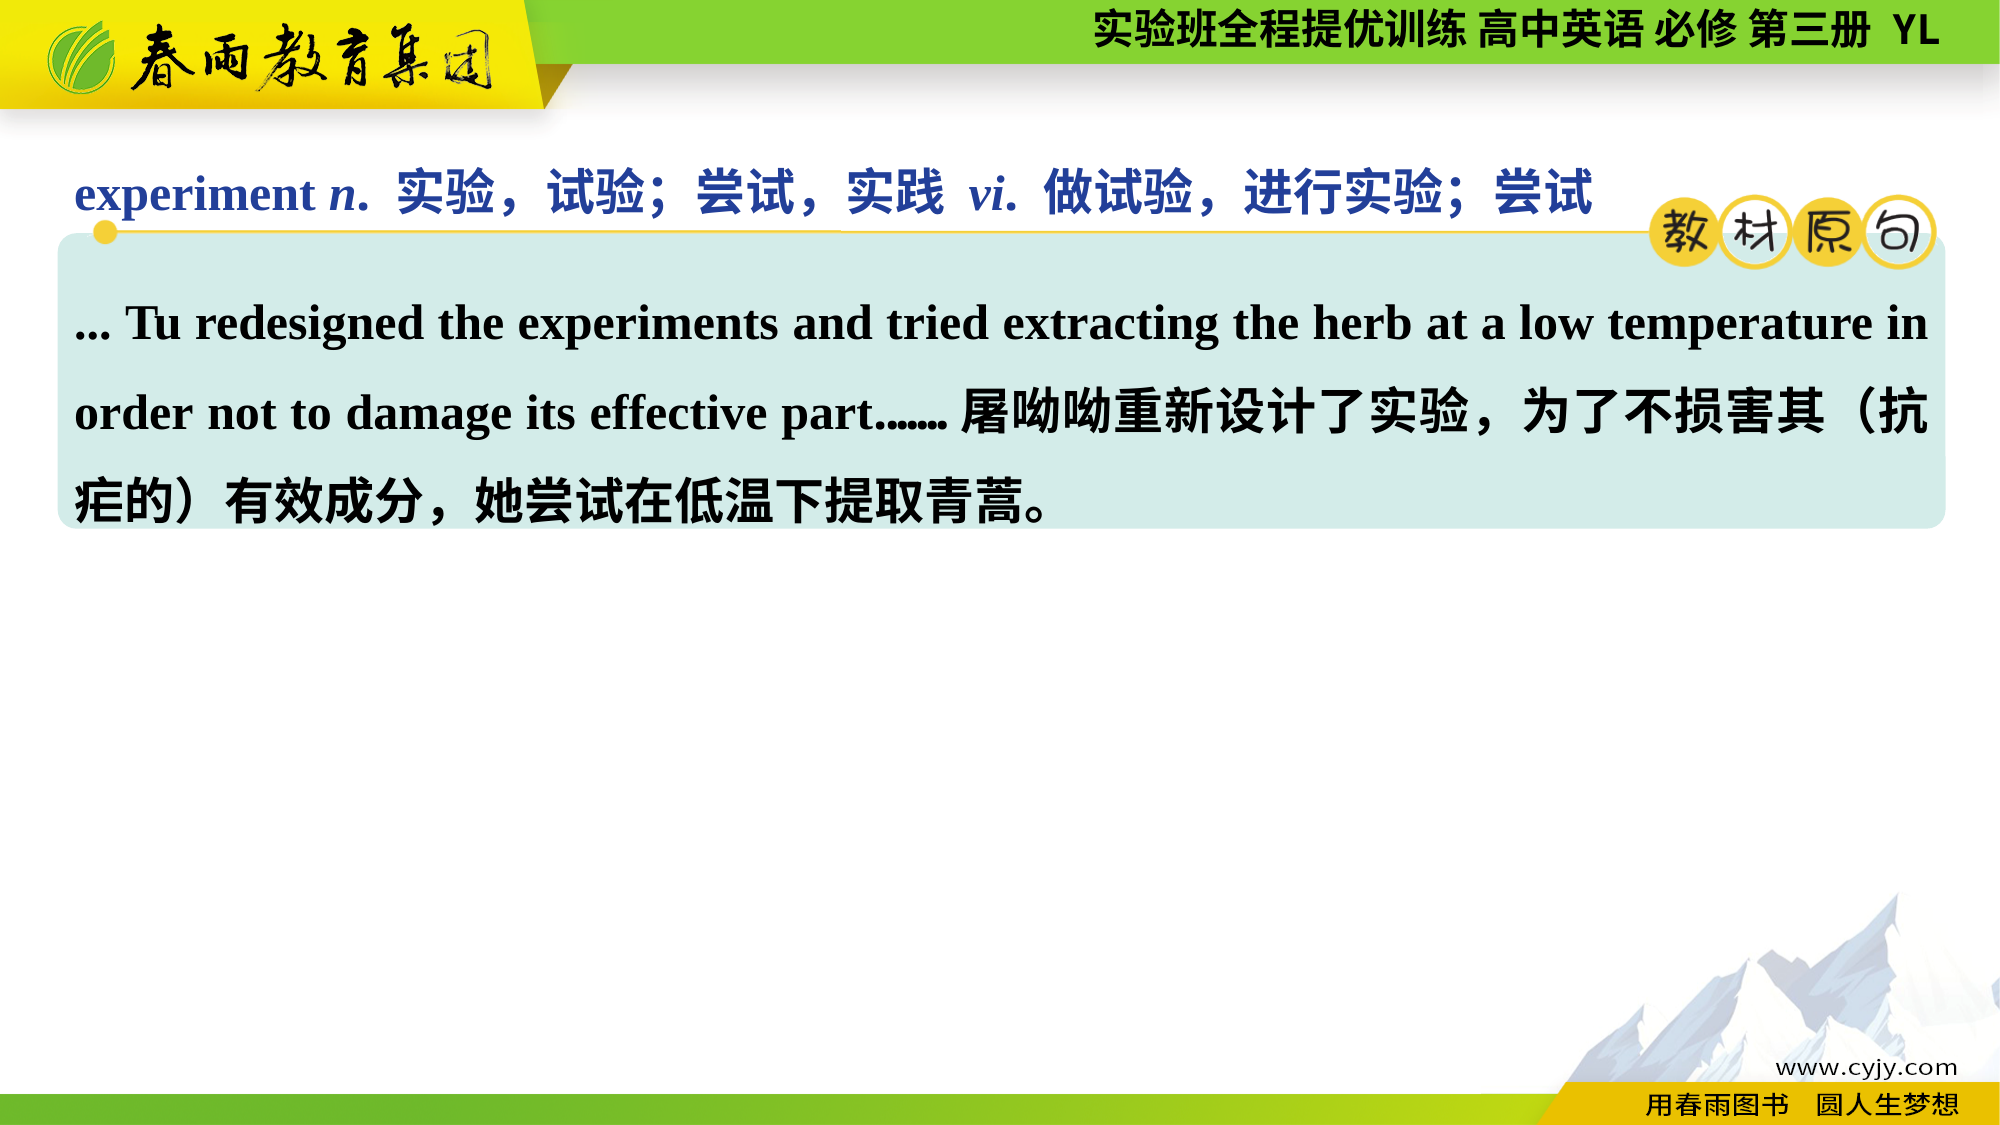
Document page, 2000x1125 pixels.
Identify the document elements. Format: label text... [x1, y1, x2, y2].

list experiment n. 实验，试验；尝试，实践 vi. 做试验，进行实验；尝试 ... Tu redesigned the experiments and tried extracting the herb at a low temperature in order not to damage its effective part.……屠呦呦重新设计了实验，为了不损害其（抗疟的）有效成分，她尝试在低温下提取青蒿。 [59, 122, 1944, 530]
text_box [87, 185, 1938, 272]
picture [0, 0, 2000, 1125]
